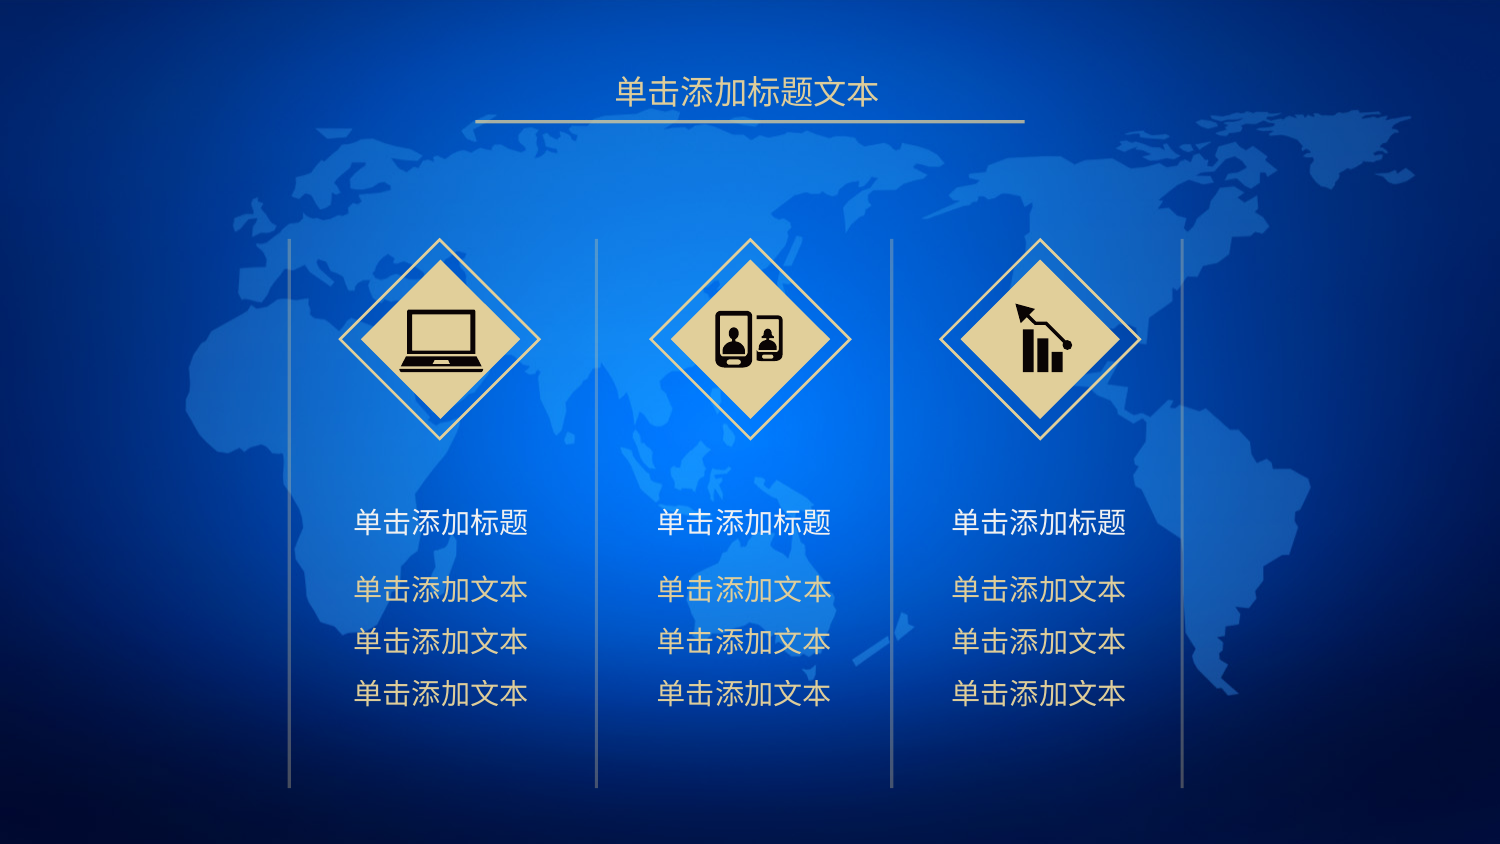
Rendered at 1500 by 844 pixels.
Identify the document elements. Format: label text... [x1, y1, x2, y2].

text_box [650, 239, 850, 439]
picture [0, 0, 1500, 844]
text_box 单击添加标题文本 [751, 43, 901, 119]
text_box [940, 239, 1140, 439]
text_box 单击添加文本单击添加文本 单击添加文本 [338, 545, 544, 718]
text_box 单击添加标题 [641, 479, 848, 545]
text_box 单击添加文本单击添加文本 单击添加文本 [641, 545, 848, 718]
text_box 单击添加标题 [338, 479, 544, 545]
text_box 单击添加文本单击添加文本 单击添加文本 [936, 545, 1142, 718]
text_box 单击添加标题 [936, 479, 1142, 545]
text_box 单击添加标题文本 [599, 43, 749, 119]
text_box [340, 239, 540, 439]
